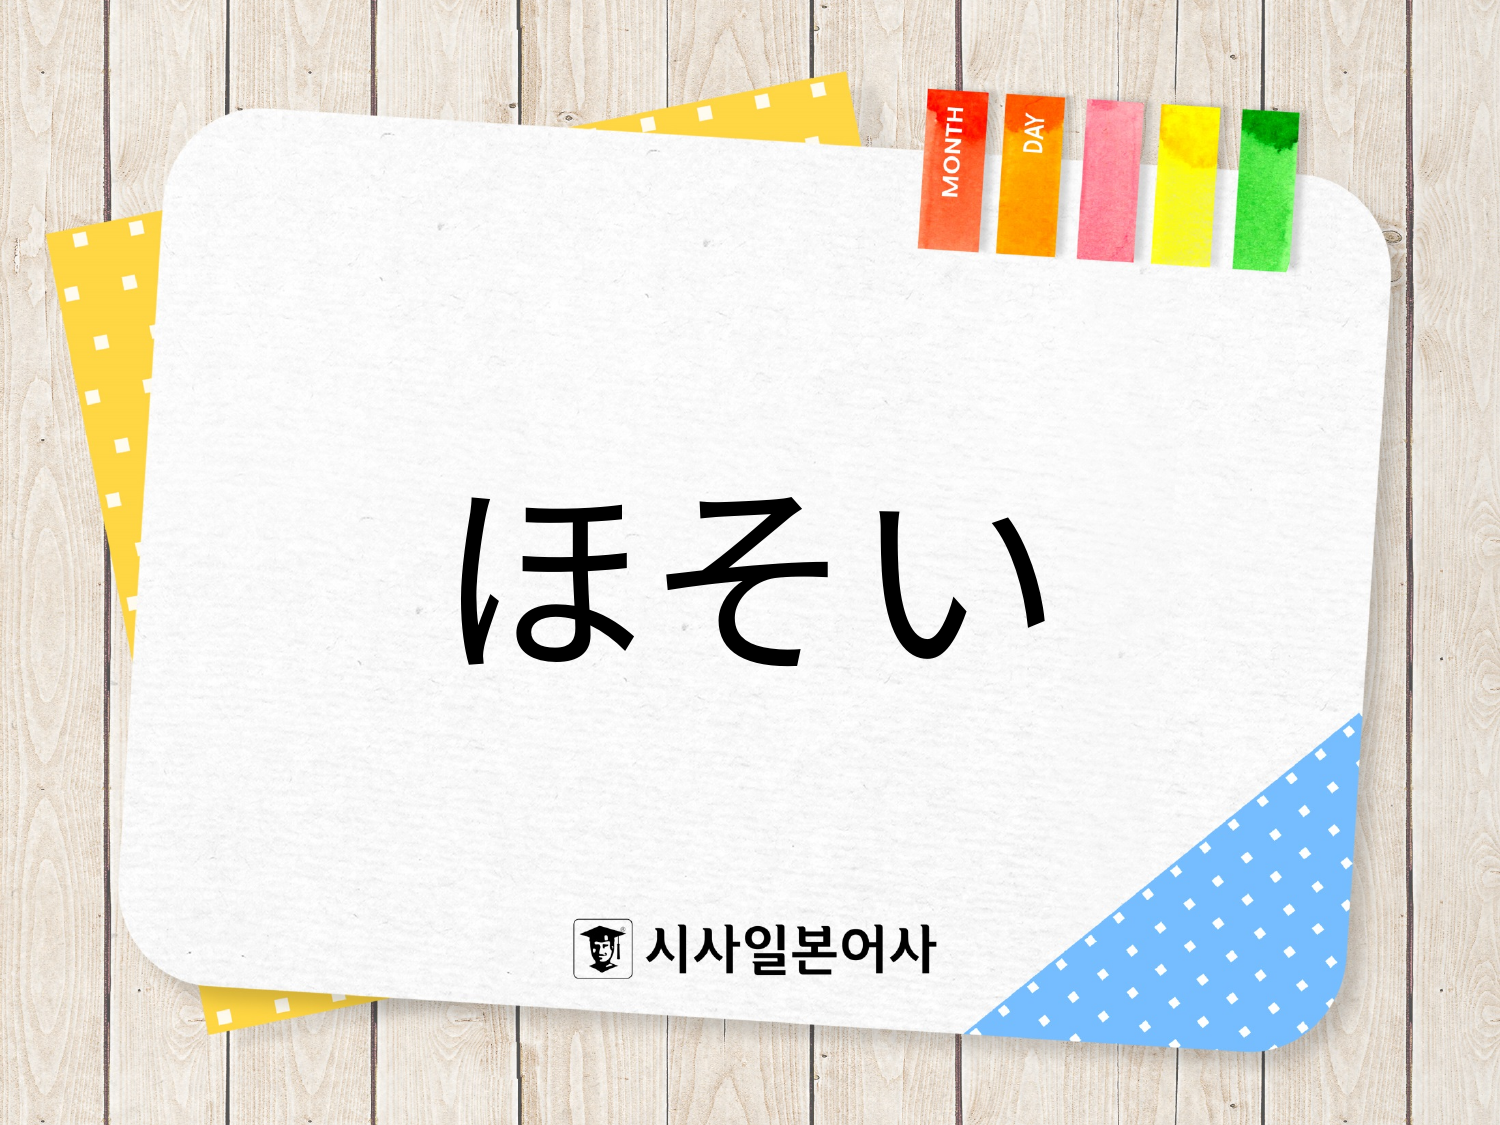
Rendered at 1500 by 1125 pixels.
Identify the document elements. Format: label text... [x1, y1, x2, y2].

picture [0, 0, 1500, 1125]
title ほそい [75, 338, 1425, 811]
